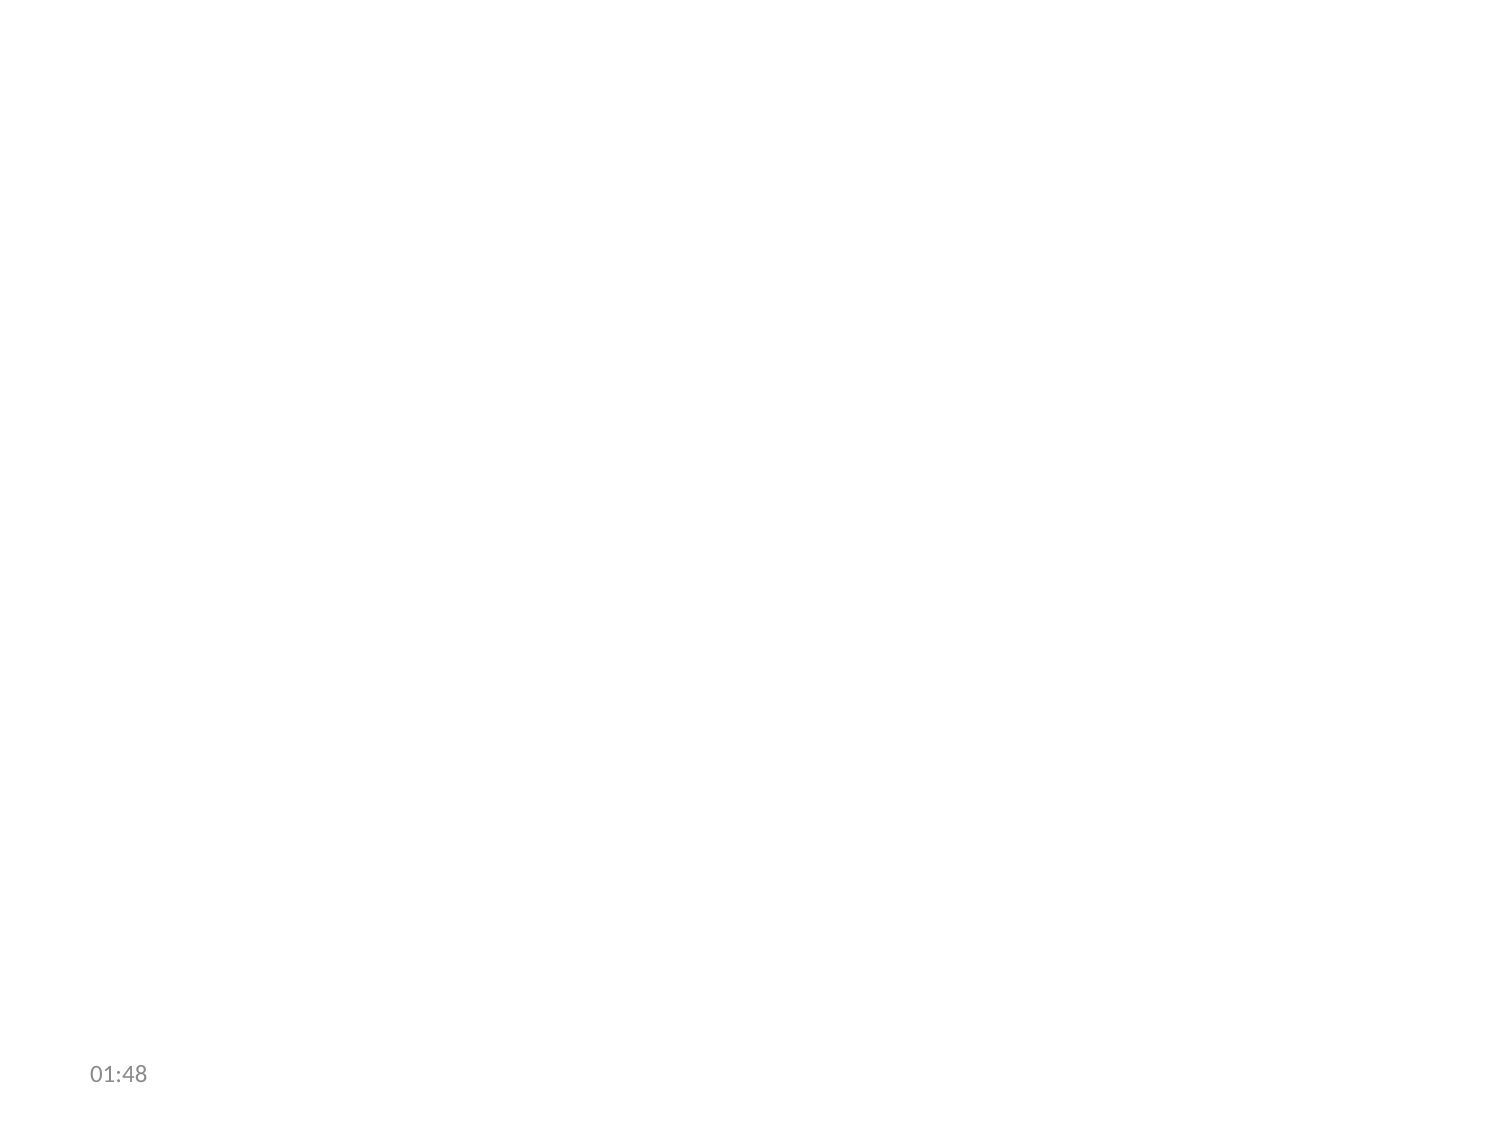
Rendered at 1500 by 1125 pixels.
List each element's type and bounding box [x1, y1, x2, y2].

slide_number [75, 1042, 425, 1103]
